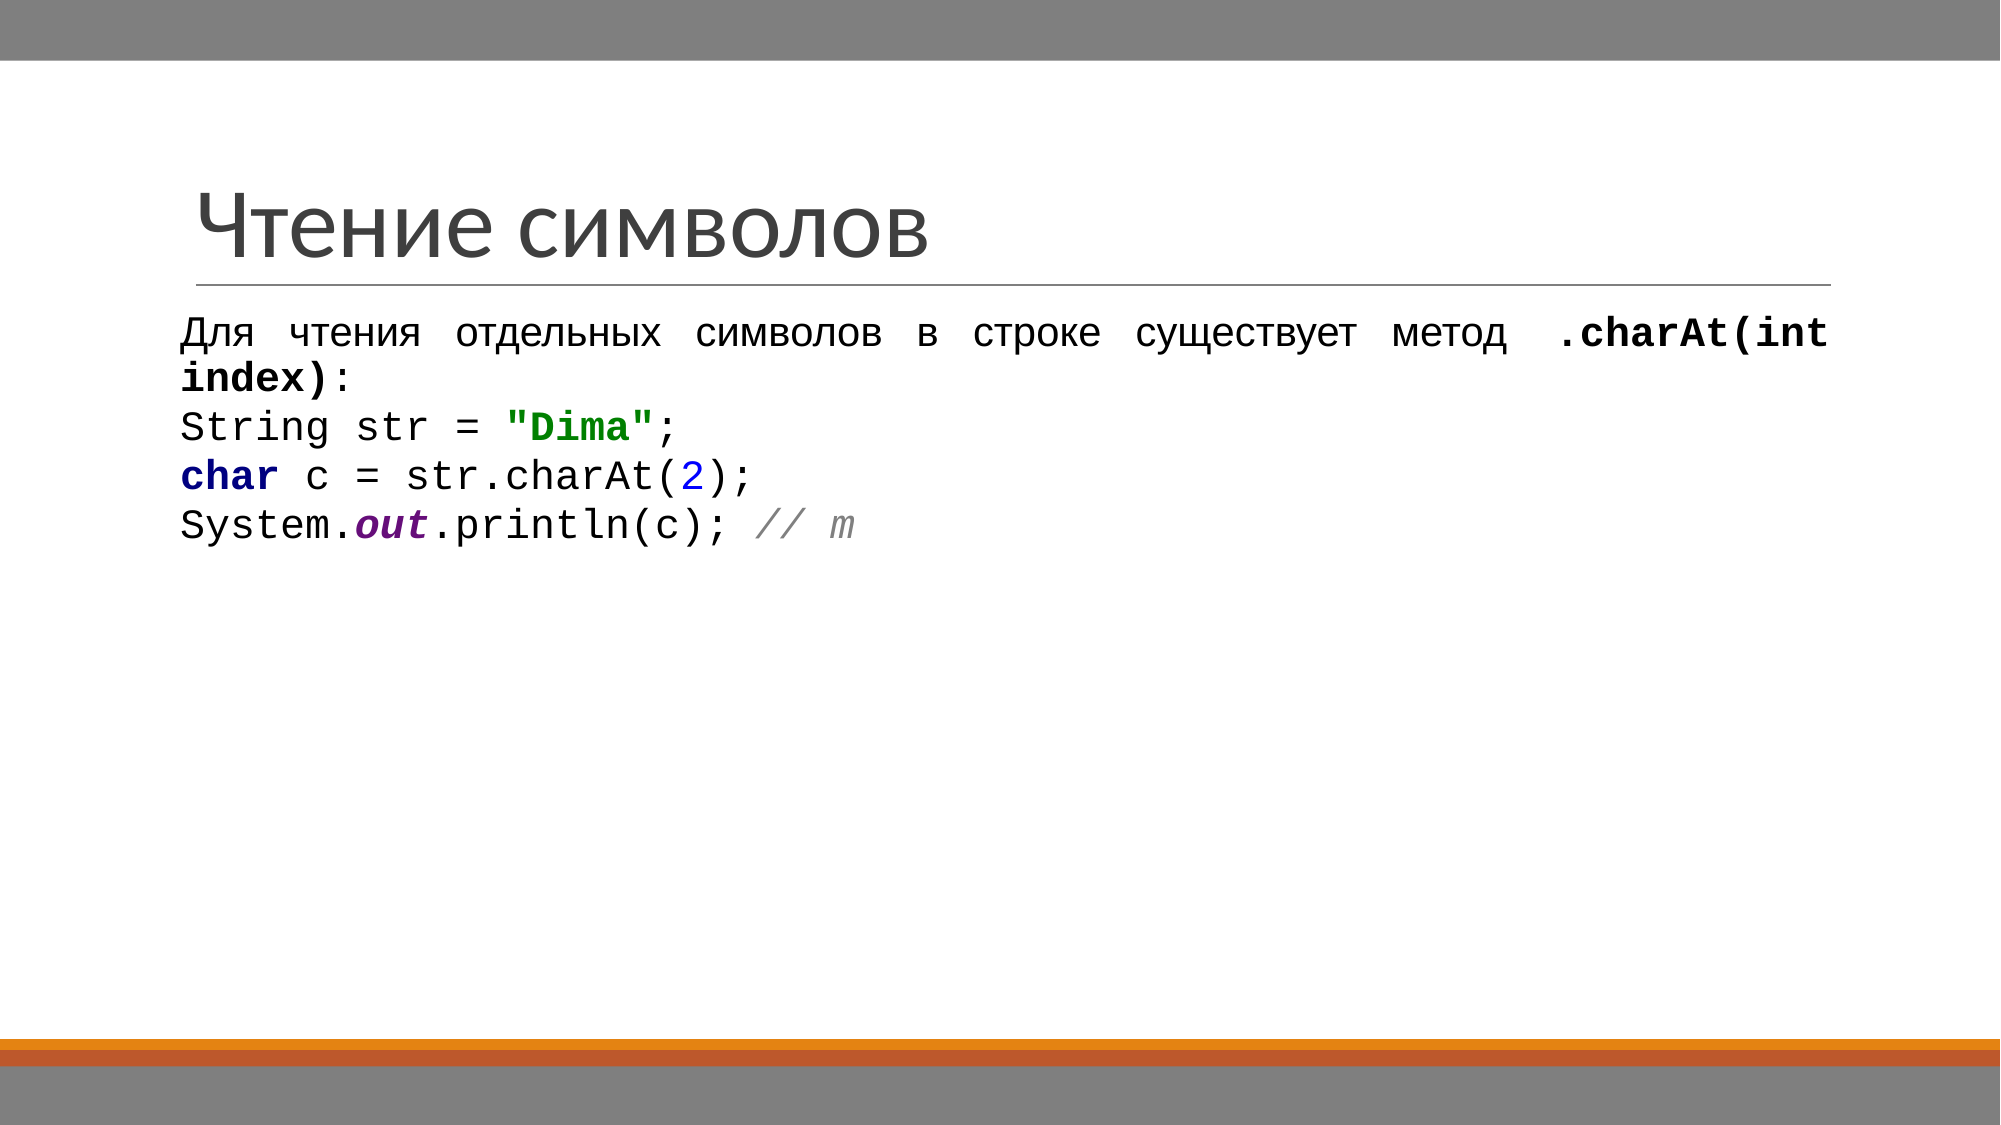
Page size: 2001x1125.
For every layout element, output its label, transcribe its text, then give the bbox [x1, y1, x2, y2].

text_box [0, 0, 2000, 61]
list Для чтения отдельных символов в строке существует метод .charAt(int index): String str = "Dima"; char c = str.charAt(2); System.out.println(c); // m [180, 302, 1830, 1019]
title Чтение символов [180, 61, 1830, 285]
text_box [0, 1066, 2000, 1125]
